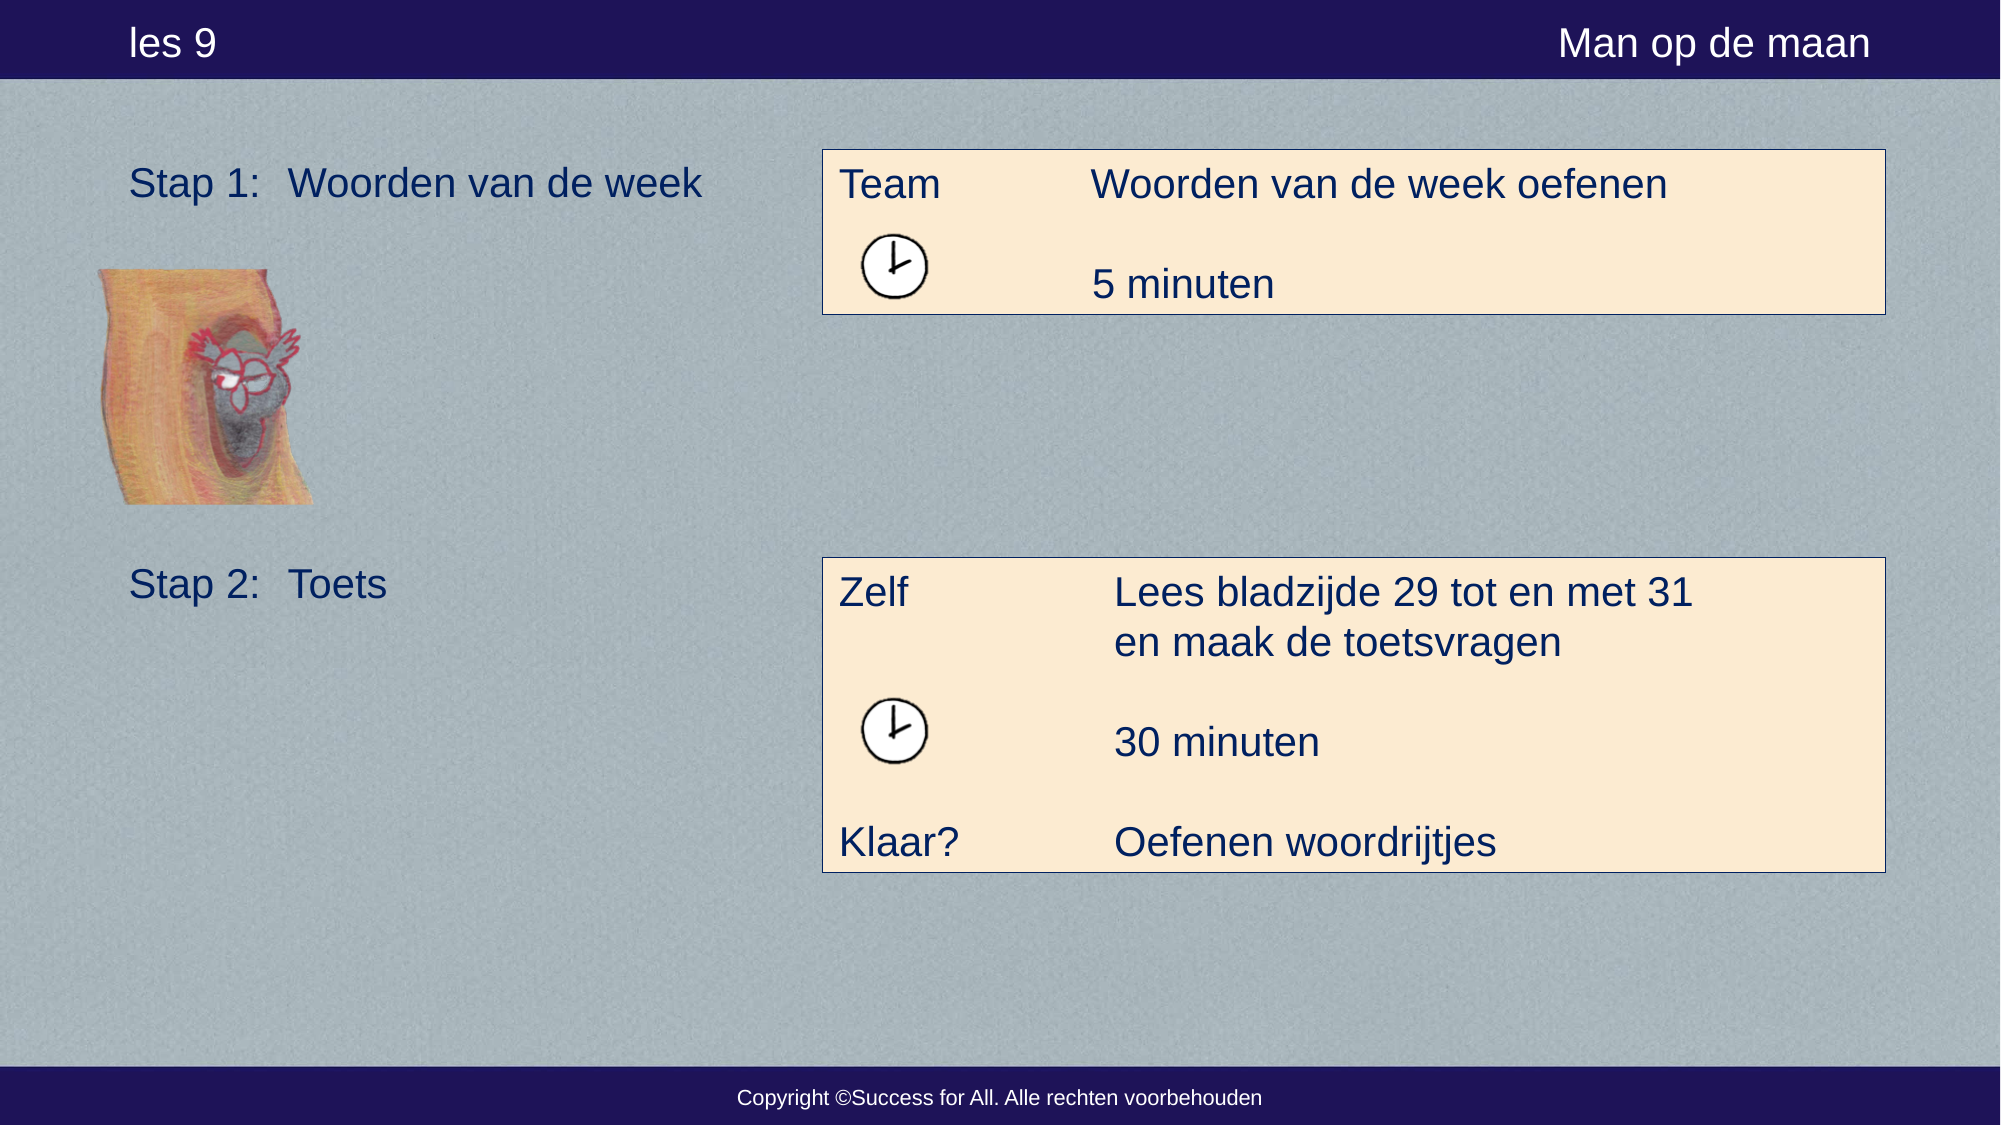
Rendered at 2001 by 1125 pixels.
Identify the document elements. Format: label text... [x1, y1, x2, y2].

text_box Team Woorden van de week oefenen 5 minuten [822, 149, 1886, 315]
text_box Zelf Lees bladzijde 29 tot en met 31 en maak de toetsvragen 30 minuten Klaar? Oefenen woordrijtjes [822, 557, 1886, 873]
picture [0, 0, 2001, 1125]
text_box Stap 1: Woorden van de week Stap 2: Toets [114, 148, 907, 614]
text_box les 9 [114, 8, 354, 73]
text_box Man op de maan [999, 8, 1886, 73]
text_box Copyright ©Success for All. Alle rechten voorbehouden [0, 1076, 2000, 1125]
